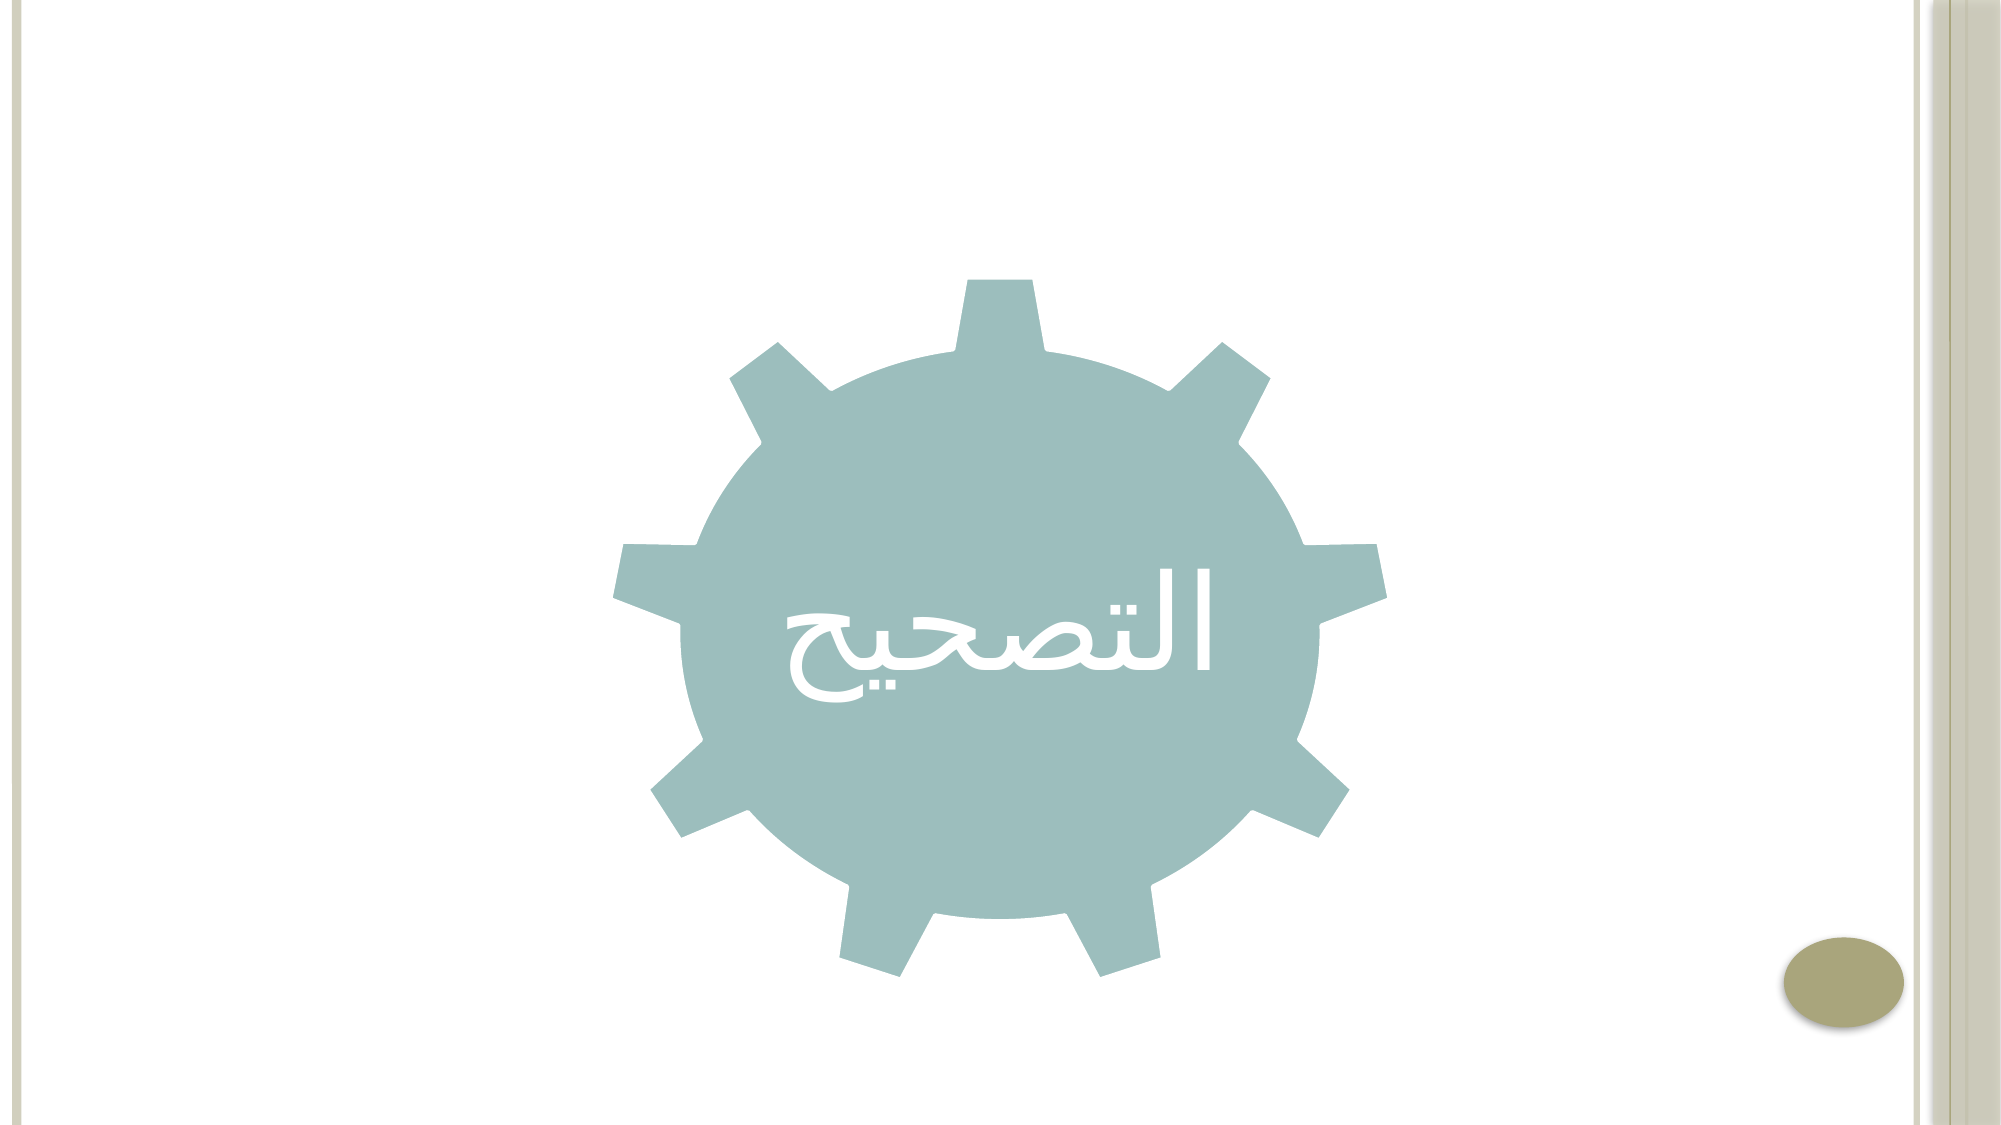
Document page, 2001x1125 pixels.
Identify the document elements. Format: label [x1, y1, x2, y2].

list [324, 261, 1676, 1006]
